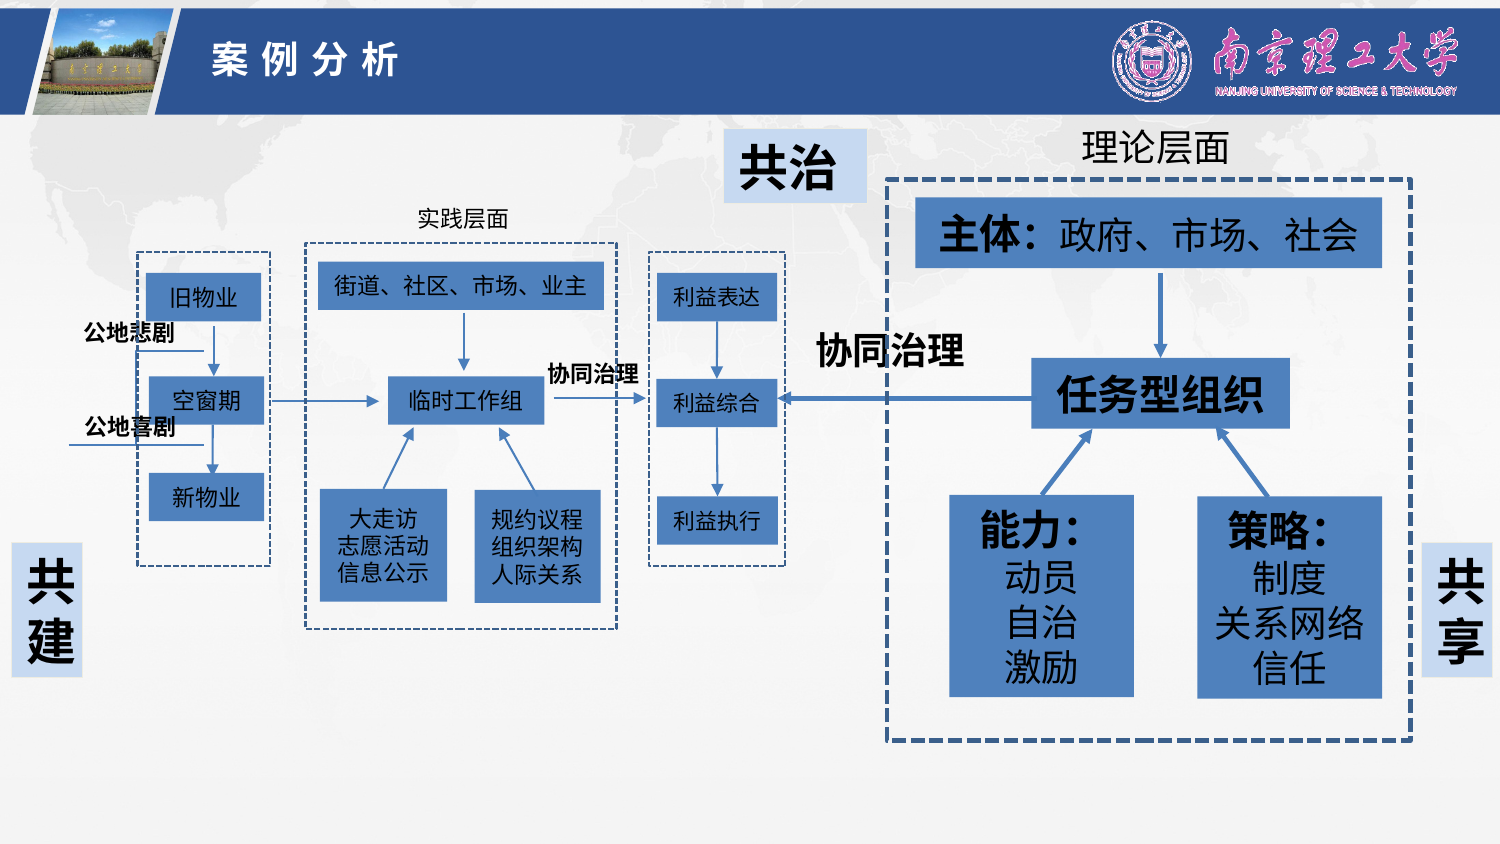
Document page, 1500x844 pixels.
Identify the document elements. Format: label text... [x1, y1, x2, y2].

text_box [1041, 428, 1093, 496]
text_box [885, 177, 1412, 743]
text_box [68, 197, 786, 630]
text_box 共 享 [1421, 542, 1493, 678]
text_box 理论层面 [1066, 122, 1303, 177]
text_box 共治 [723, 128, 868, 204]
picture [0, 0, 1500, 8]
picture [0, 116, 1500, 844]
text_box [1215, 425, 1269, 498]
text_box 协同治理 [800, 319, 887, 380]
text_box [0, 8, 1500, 116]
text_box 共 建 [11, 542, 83, 678]
